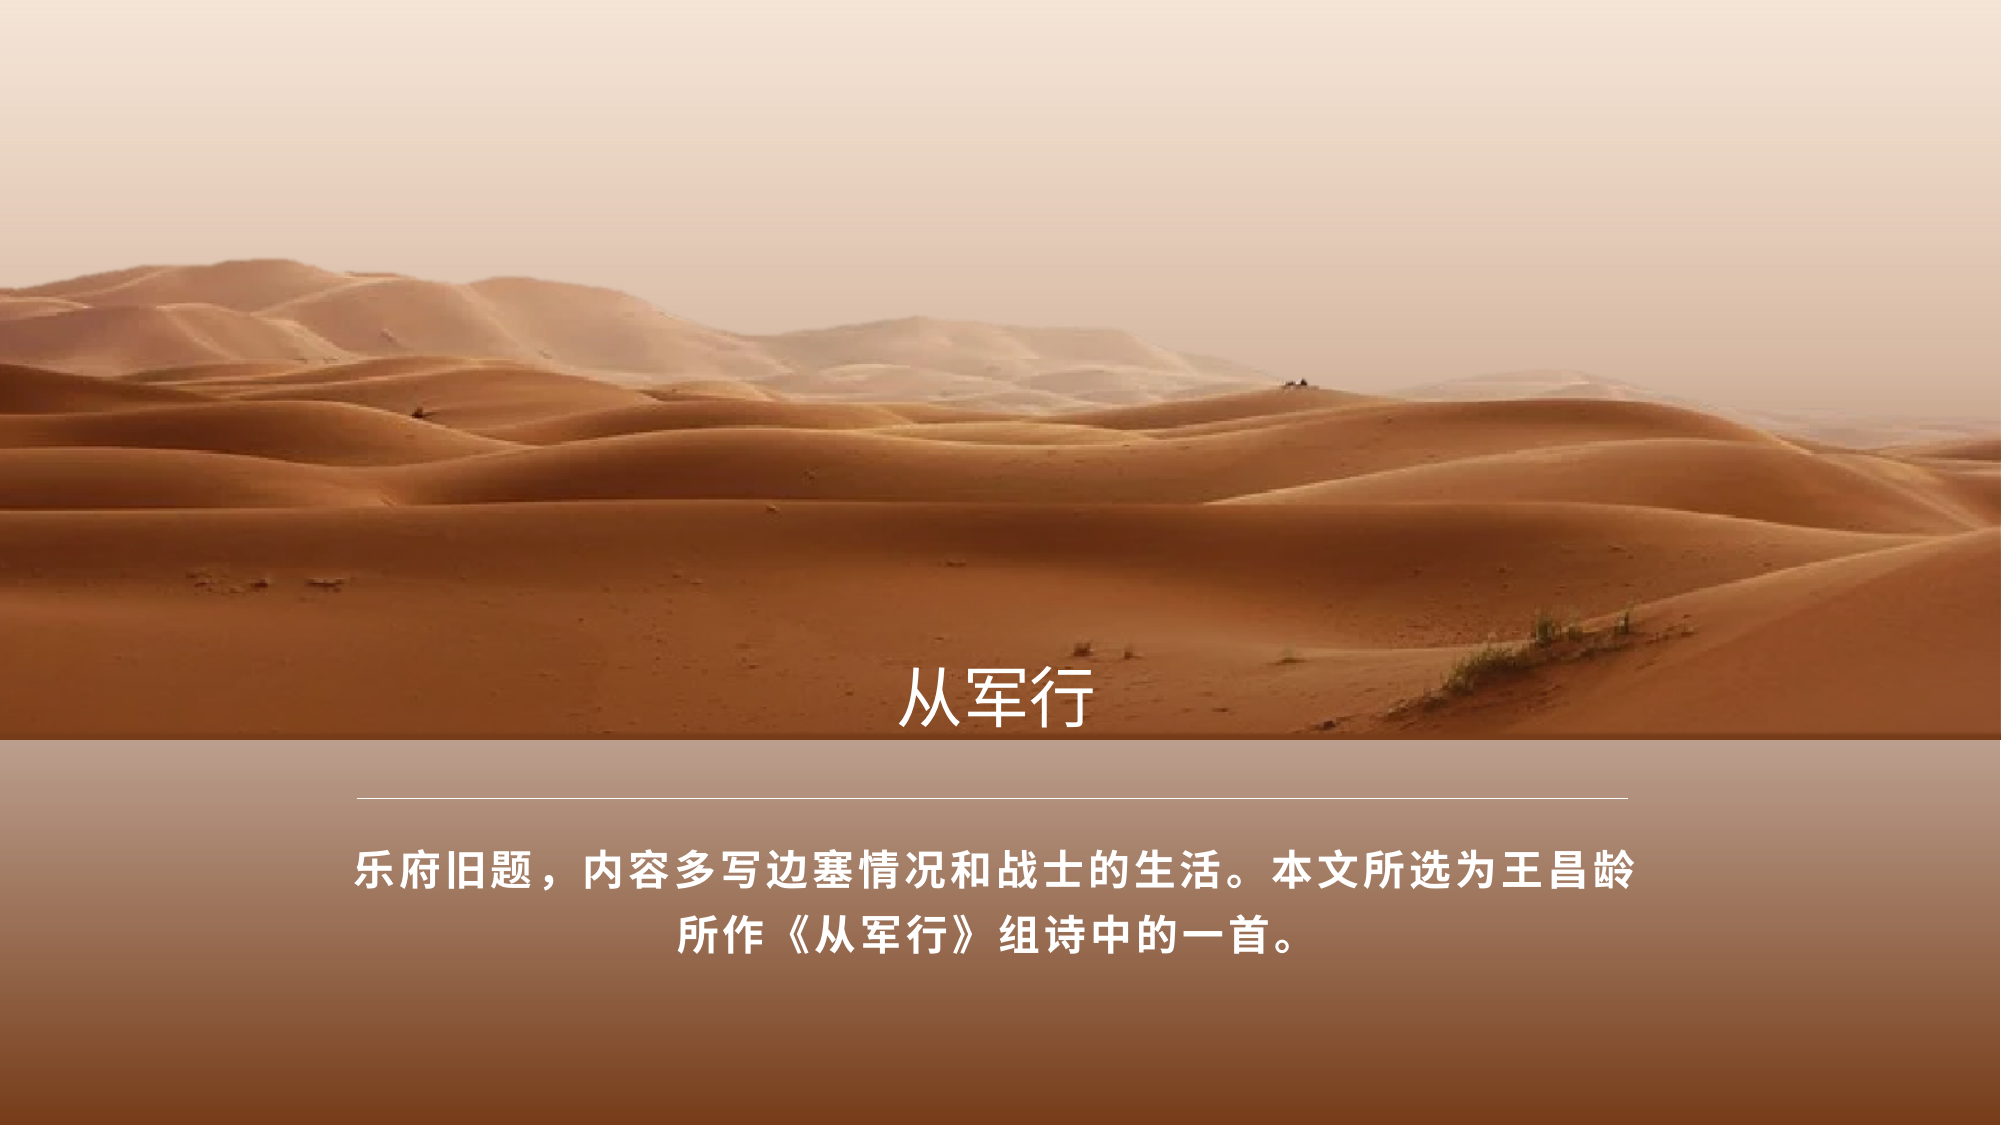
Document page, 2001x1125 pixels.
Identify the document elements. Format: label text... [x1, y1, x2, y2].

text_box [0, 740, 2000, 1125]
text_box 乐府旧题，内容多写边塞情况和战士的生活。本文所选为王昌龄所作《从军行》组诗中的一首。 [328, 821, 1665, 967]
picture [0, 0, 2001, 740]
text_box 从军行 [807, 740, 1186, 744]
